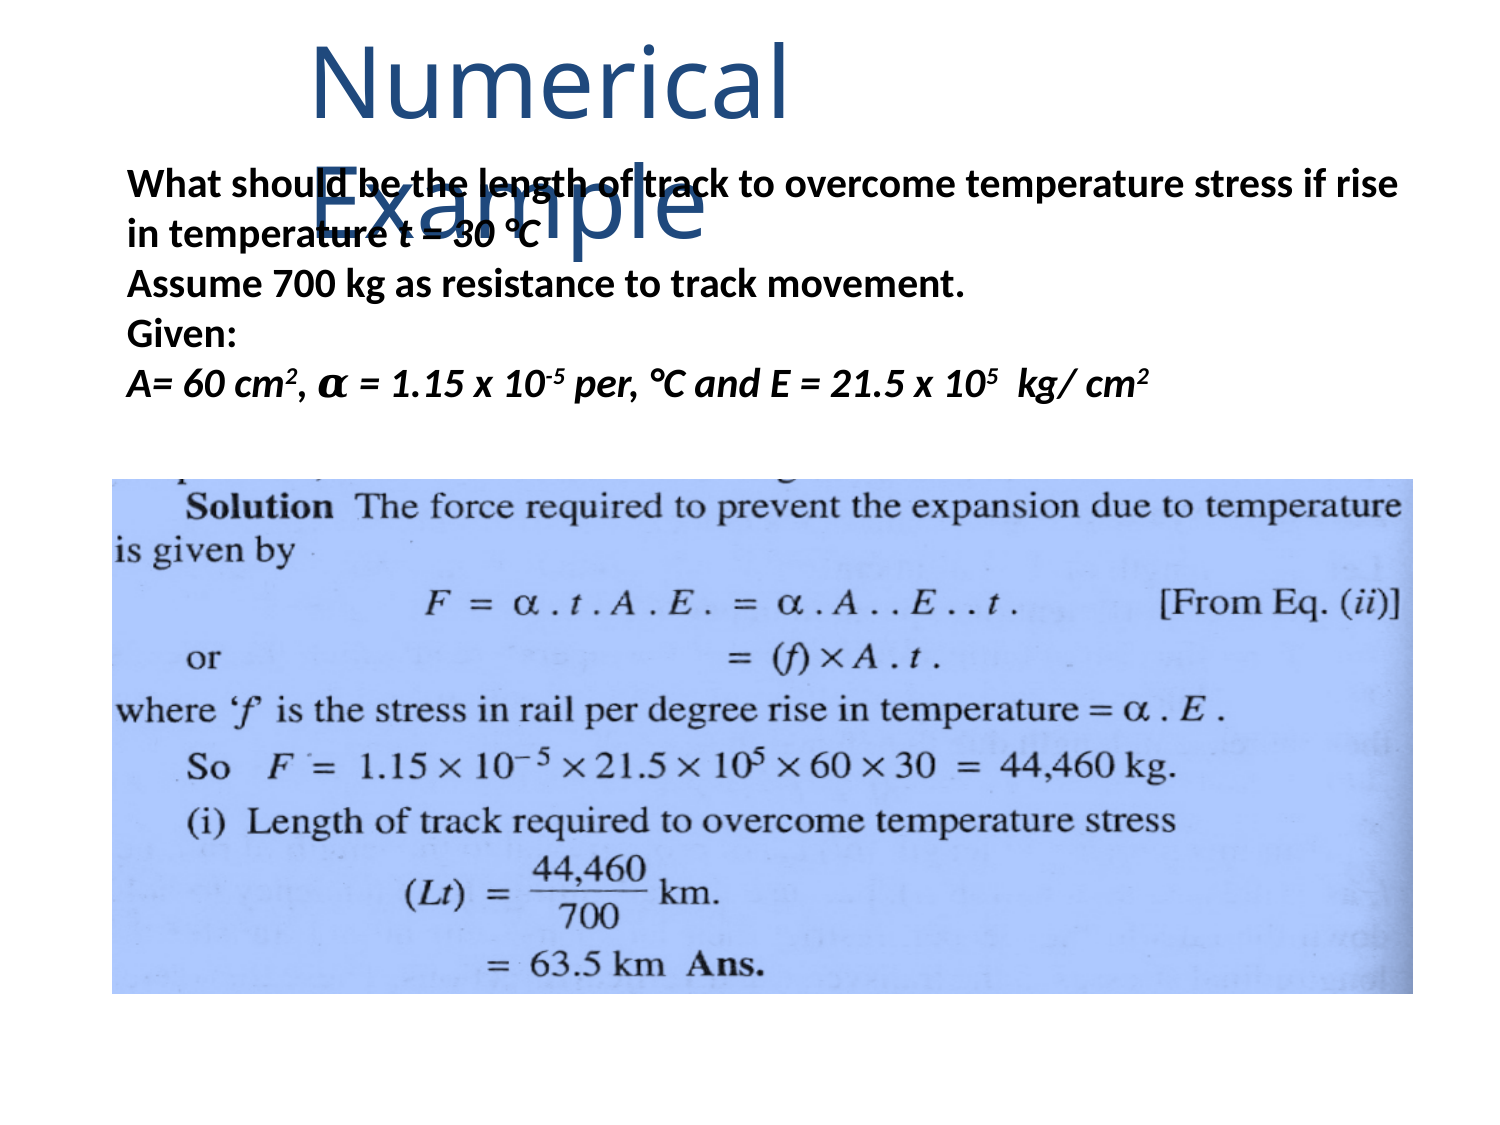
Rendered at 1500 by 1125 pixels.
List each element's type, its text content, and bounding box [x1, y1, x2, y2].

picture [111, 479, 1414, 994]
text_box Numerical Example [292, 11, 1196, 148]
text_box What should be the length of track to overcome temperature stress if rise in temperature t = 30 °C Assume 700 kg as resistance to track movement. Given: A= 60 cm2, 𝜶 = 1.15 x 10-5 per, °C and E = 21.5 x 105 kg/ cm2 [112, 148, 1435, 413]
